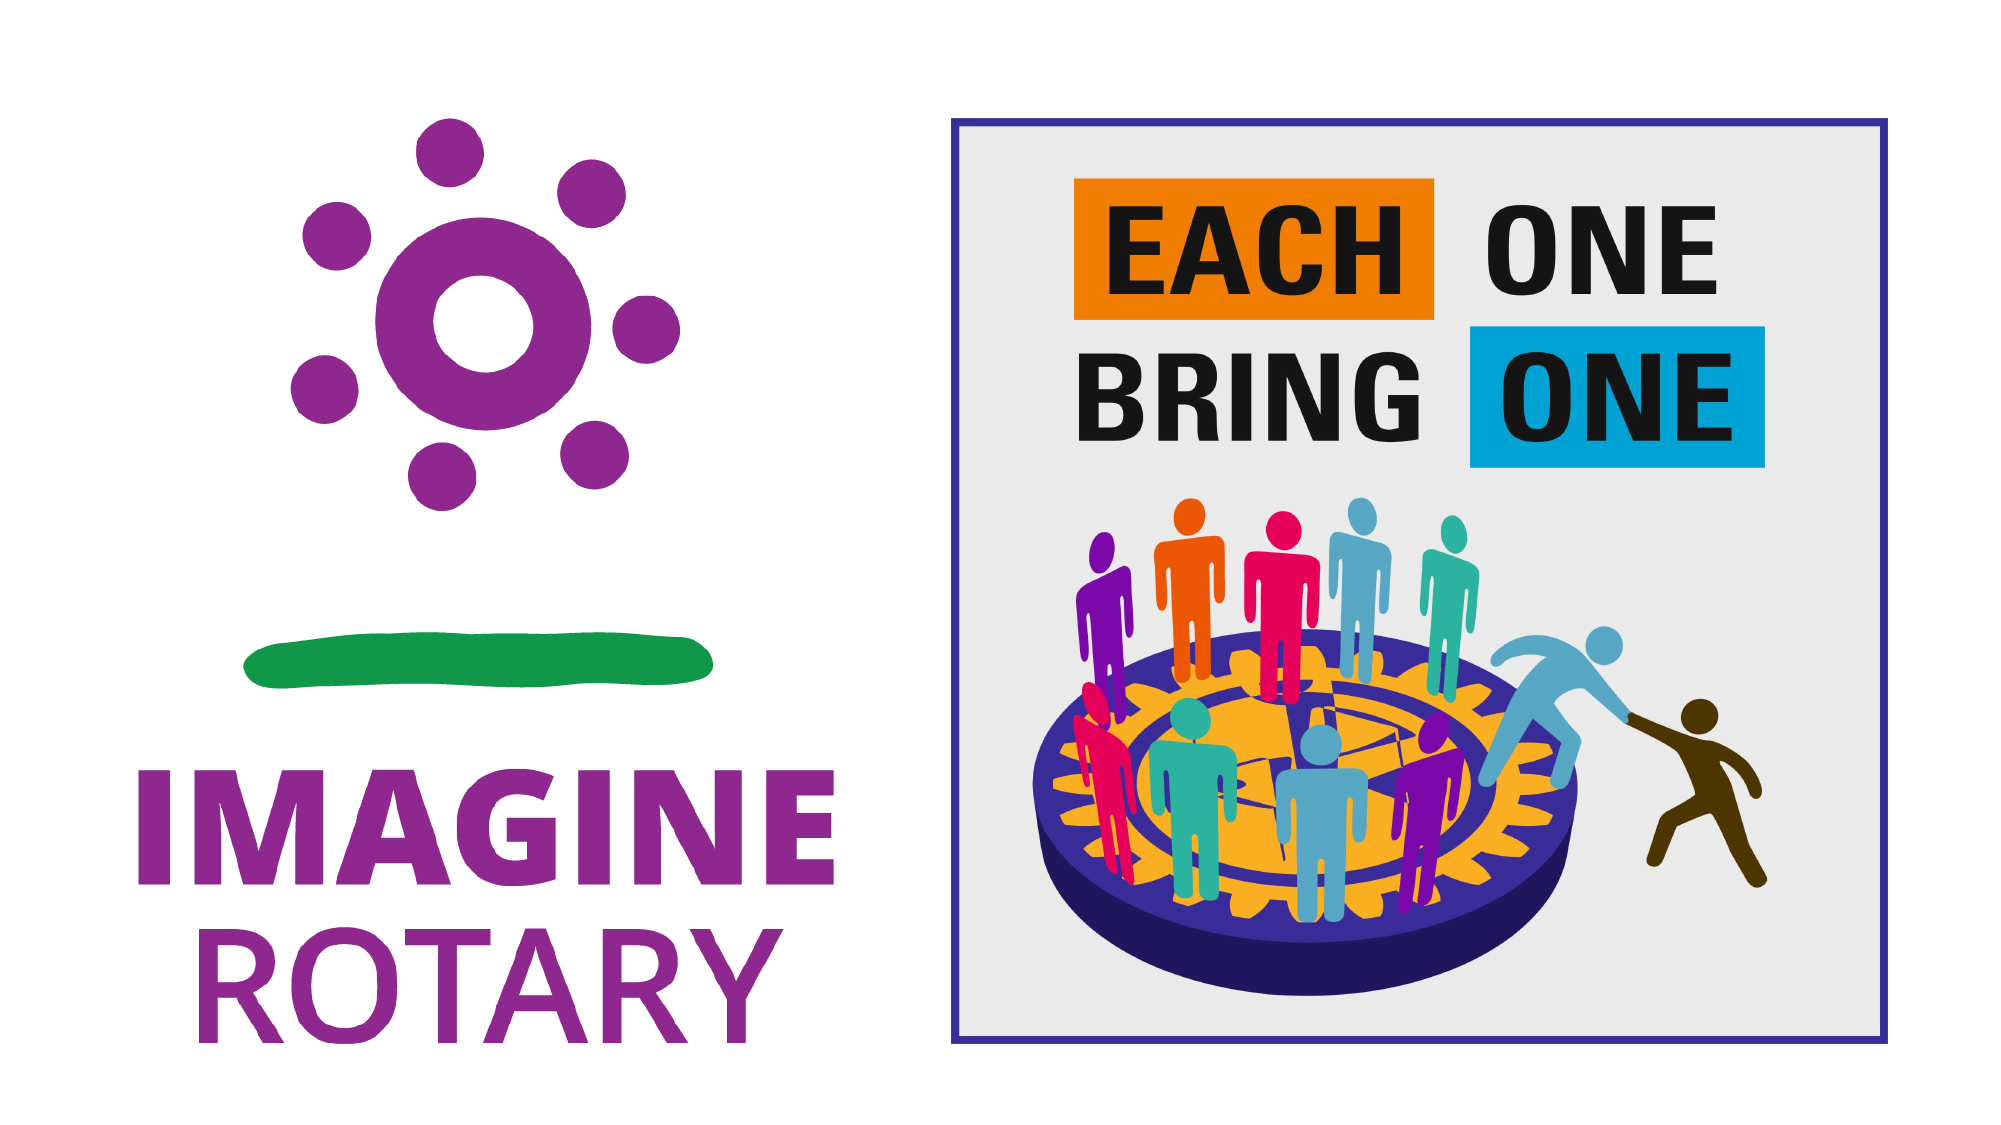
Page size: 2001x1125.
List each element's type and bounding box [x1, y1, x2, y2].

picture [138, 118, 834, 1044]
picture [951, 118, 1888, 1044]
